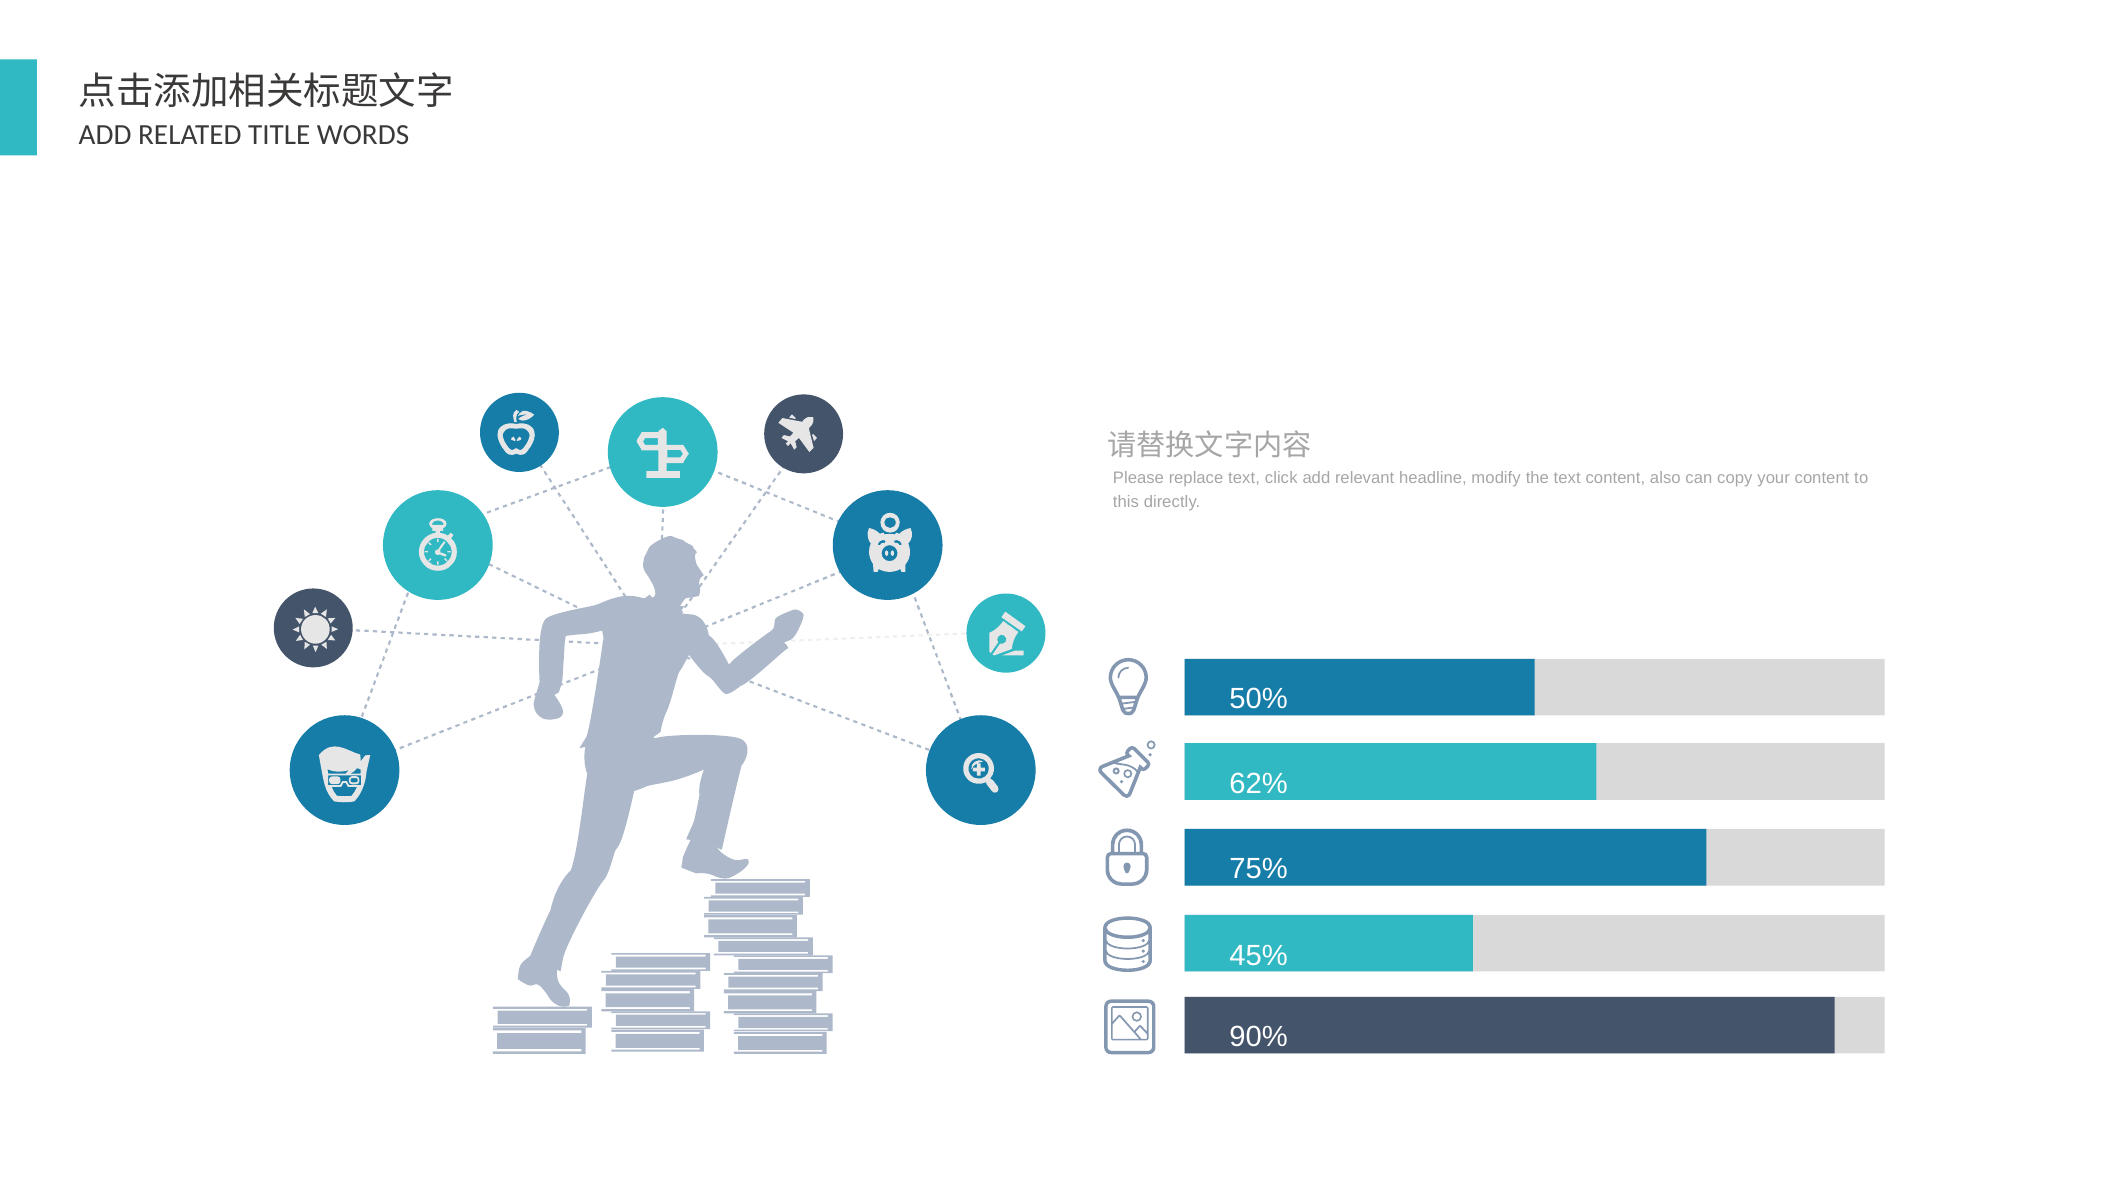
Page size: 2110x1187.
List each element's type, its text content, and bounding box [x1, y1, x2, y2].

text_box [1098, 740, 1156, 798]
text_box ADD RELATED TITLE WORDS [62, 107, 426, 159]
text_box [1597, 742, 1886, 801]
text_box [1707, 828, 1886, 887]
text_box [1184, 742, 1597, 801]
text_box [1104, 999, 1156, 1055]
text_box [1184, 914, 1474, 972]
text_box [1474, 914, 1886, 972]
text_box 62% [1208, 746, 1333, 810]
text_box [1103, 916, 1152, 973]
text_box 50% [1208, 662, 1333, 726]
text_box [269, 388, 1050, 1054]
text_box 请替换文字内容 [1091, 410, 1335, 469]
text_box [1108, 657, 1149, 716]
text_box [1536, 658, 1886, 716]
text_box 45% [1208, 918, 1333, 982]
text_box Please replace text, click add relevant headline, modify the text content, also can copy your content to this directly. [1097, 455, 1910, 519]
text_box 75% [1208, 832, 1333, 896]
text_box [1184, 828, 1707, 887]
text_box [1184, 658, 1536, 716]
text_box 点击添加相关标题文字 [62, 59, 470, 121]
text_box [1184, 996, 1836, 1055]
text_box [1836, 996, 1886, 1055]
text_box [1105, 828, 1149, 886]
text_box 90% [1208, 1000, 1333, 1064]
